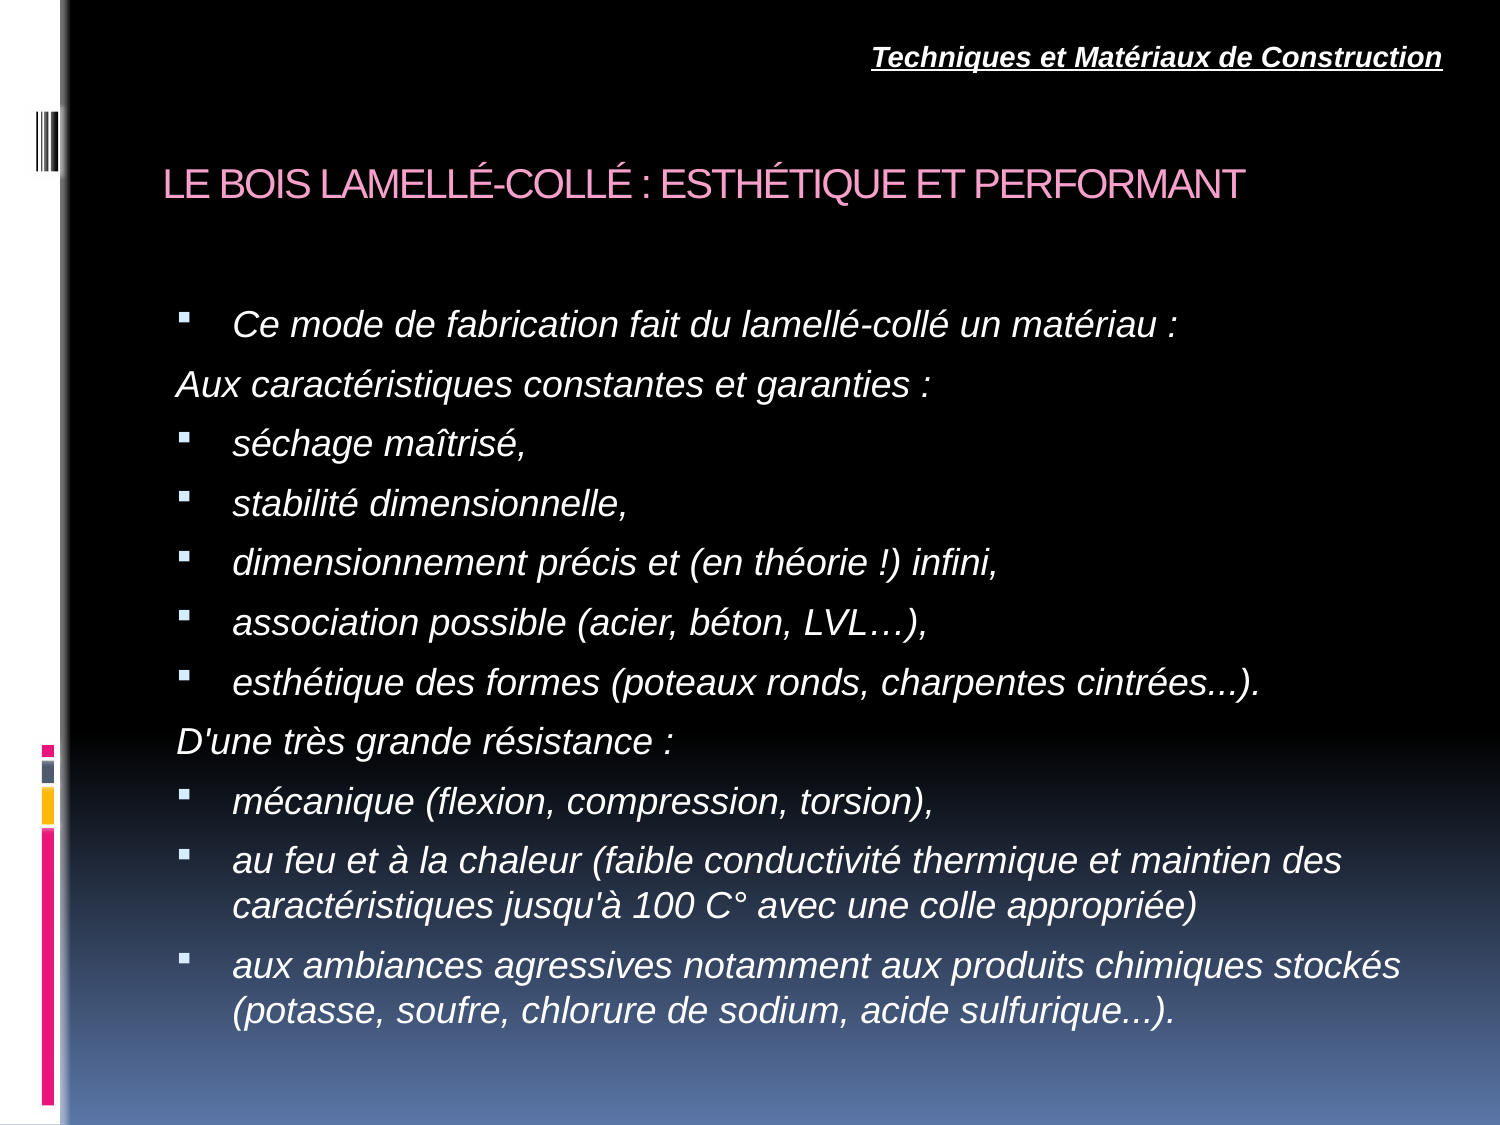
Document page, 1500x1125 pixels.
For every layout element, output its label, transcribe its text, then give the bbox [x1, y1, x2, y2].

text_box Techniques et Matériaux de Construction [856, 30, 1500, 81]
list Ce mode de fabrication fait du lamellé-collé un matériau : Aux caractéristiques constantes et garanties : séchage maîtrisé, stabilité dimensionnelle, dimensionnement précis et (en théorie !) infini, association possible (acier, béton, LVL…), esthétique des formes (poteaux ronds, charpentes cintrées...). D'une très grande résistance : mécanique (flexion, compression, torsion), au feu et à la chaleur (faible conductivité thermique et maintien des caractéristiques jusqu'à 100 C° avec une colle appropriée) aux ambiances agressives notamment aux produits chimiques stockés (potasse, soufre, chlorure de sodium, acide sulfurique...). [150, 292, 1425, 1043]
text_box Le bois lamellé-collé : esthétique et performant [147, 148, 1423, 299]
